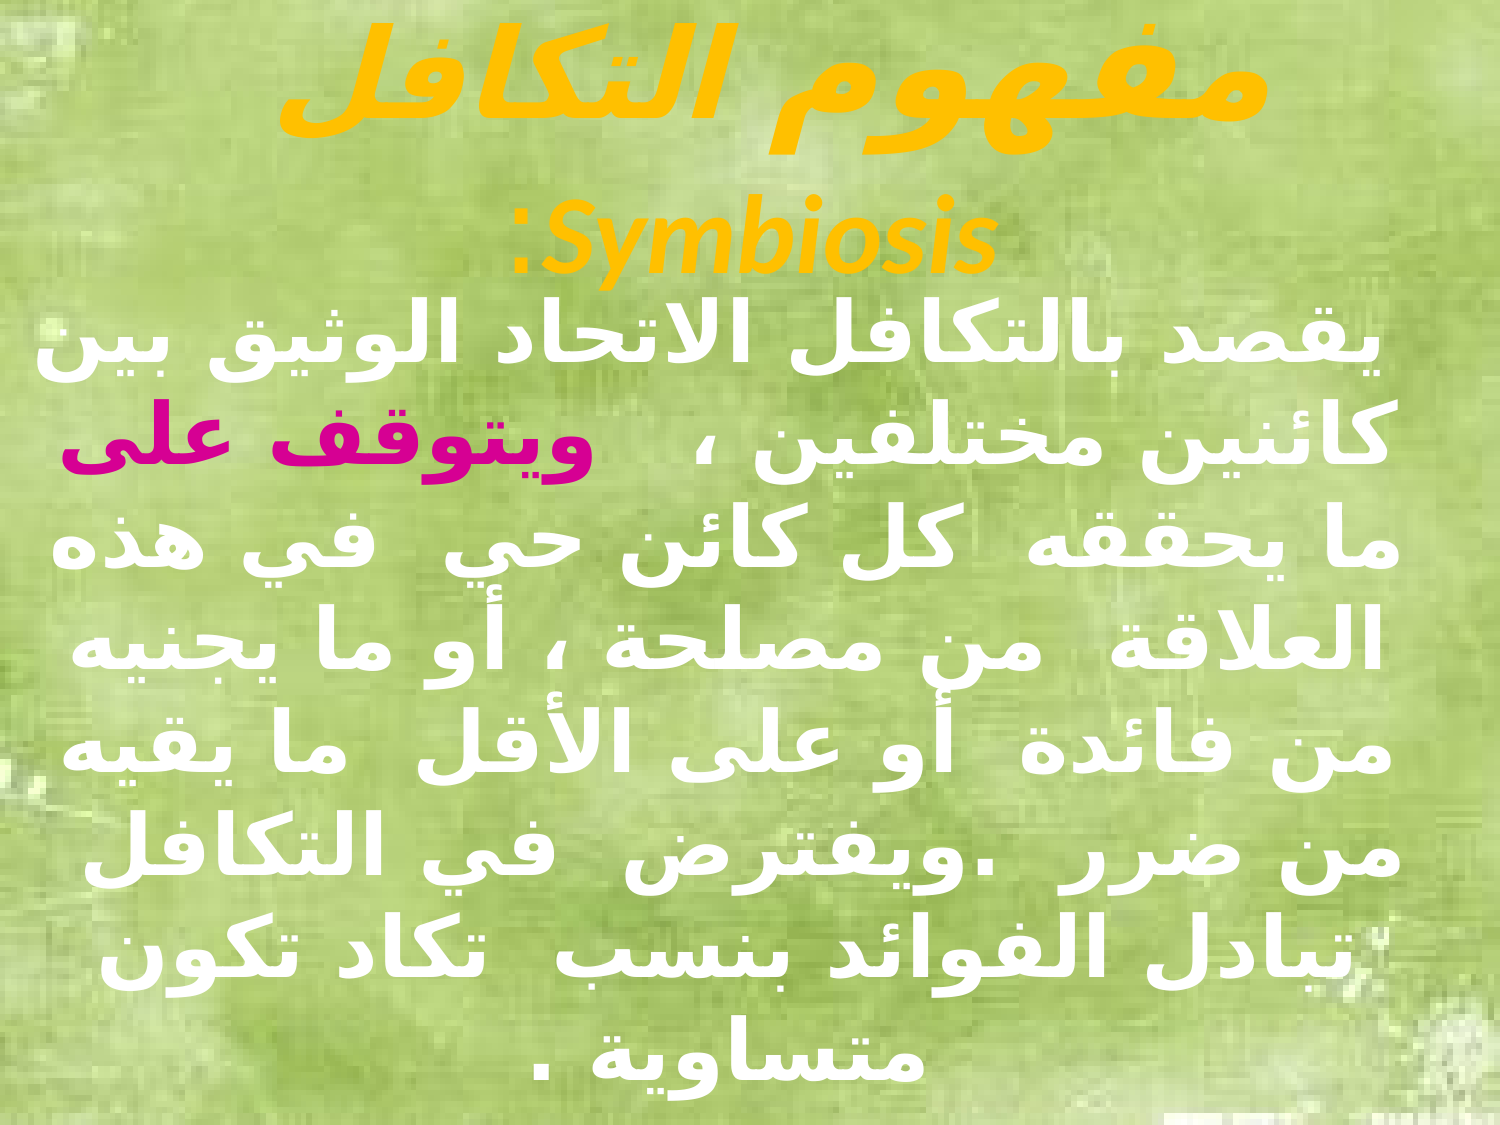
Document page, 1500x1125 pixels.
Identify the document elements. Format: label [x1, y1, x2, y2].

list [0, 0, 1500, 1125]
